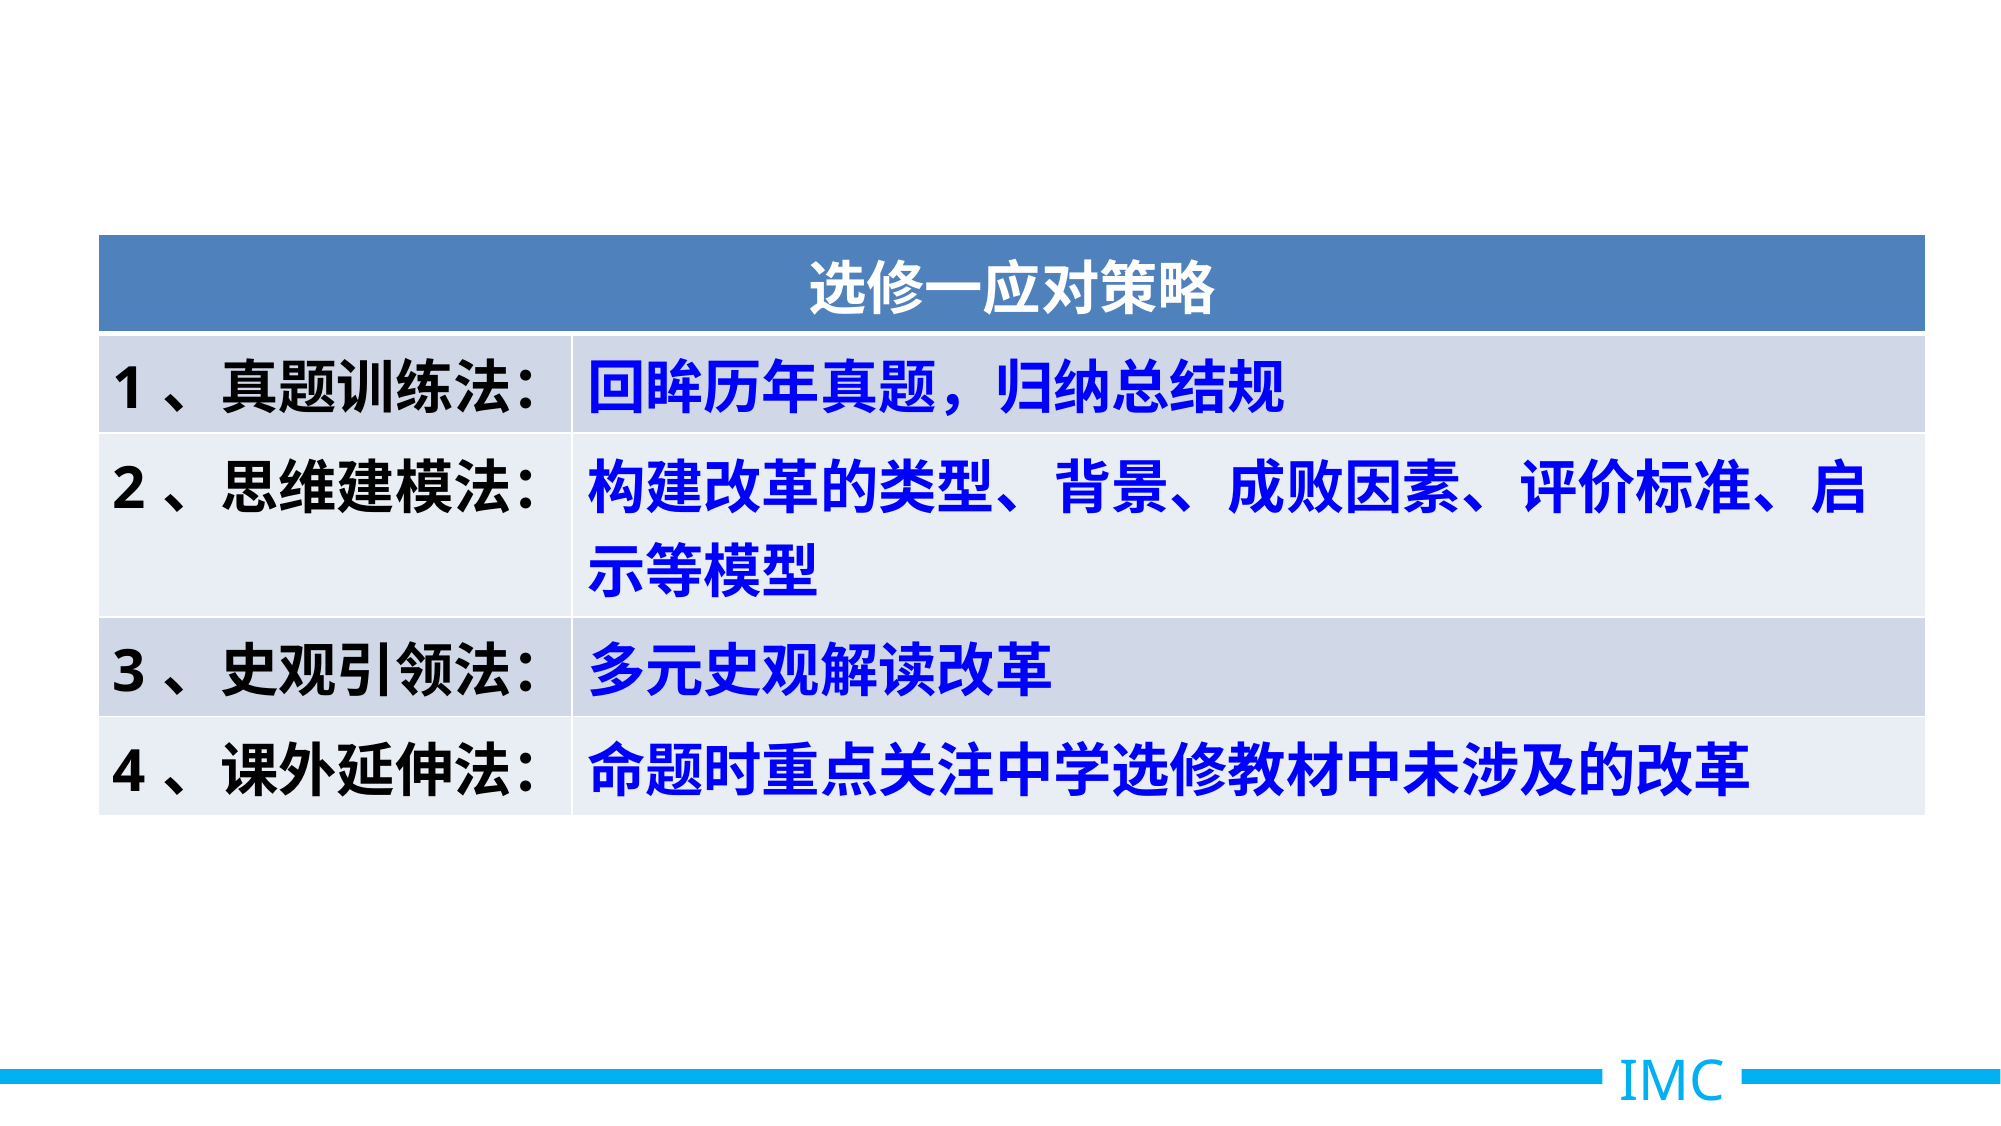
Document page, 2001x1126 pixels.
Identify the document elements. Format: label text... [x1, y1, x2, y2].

table_cell 2、思维建模法： [99, 434, 571, 616]
table_header 选修一应对策略 [99, 235, 1925, 331]
table_cell 多元史观解读改革 [573, 618, 1925, 716]
table_cell 3、史观引领法： [99, 618, 571, 716]
table_cell 回眸历年真题，归纳总结规 [573, 336, 1925, 432]
table_cell 构建改革的类型、背景、成败因素、评价标准、启示等模型 [573, 434, 1925, 616]
table_cell 4、课外延伸法： [99, 717, 571, 815]
table_cell 命题时重点关注中学选修教材中未涉及的改革 [573, 717, 1925, 815]
table_cell 1、真题训练法： [99, 336, 571, 432]
